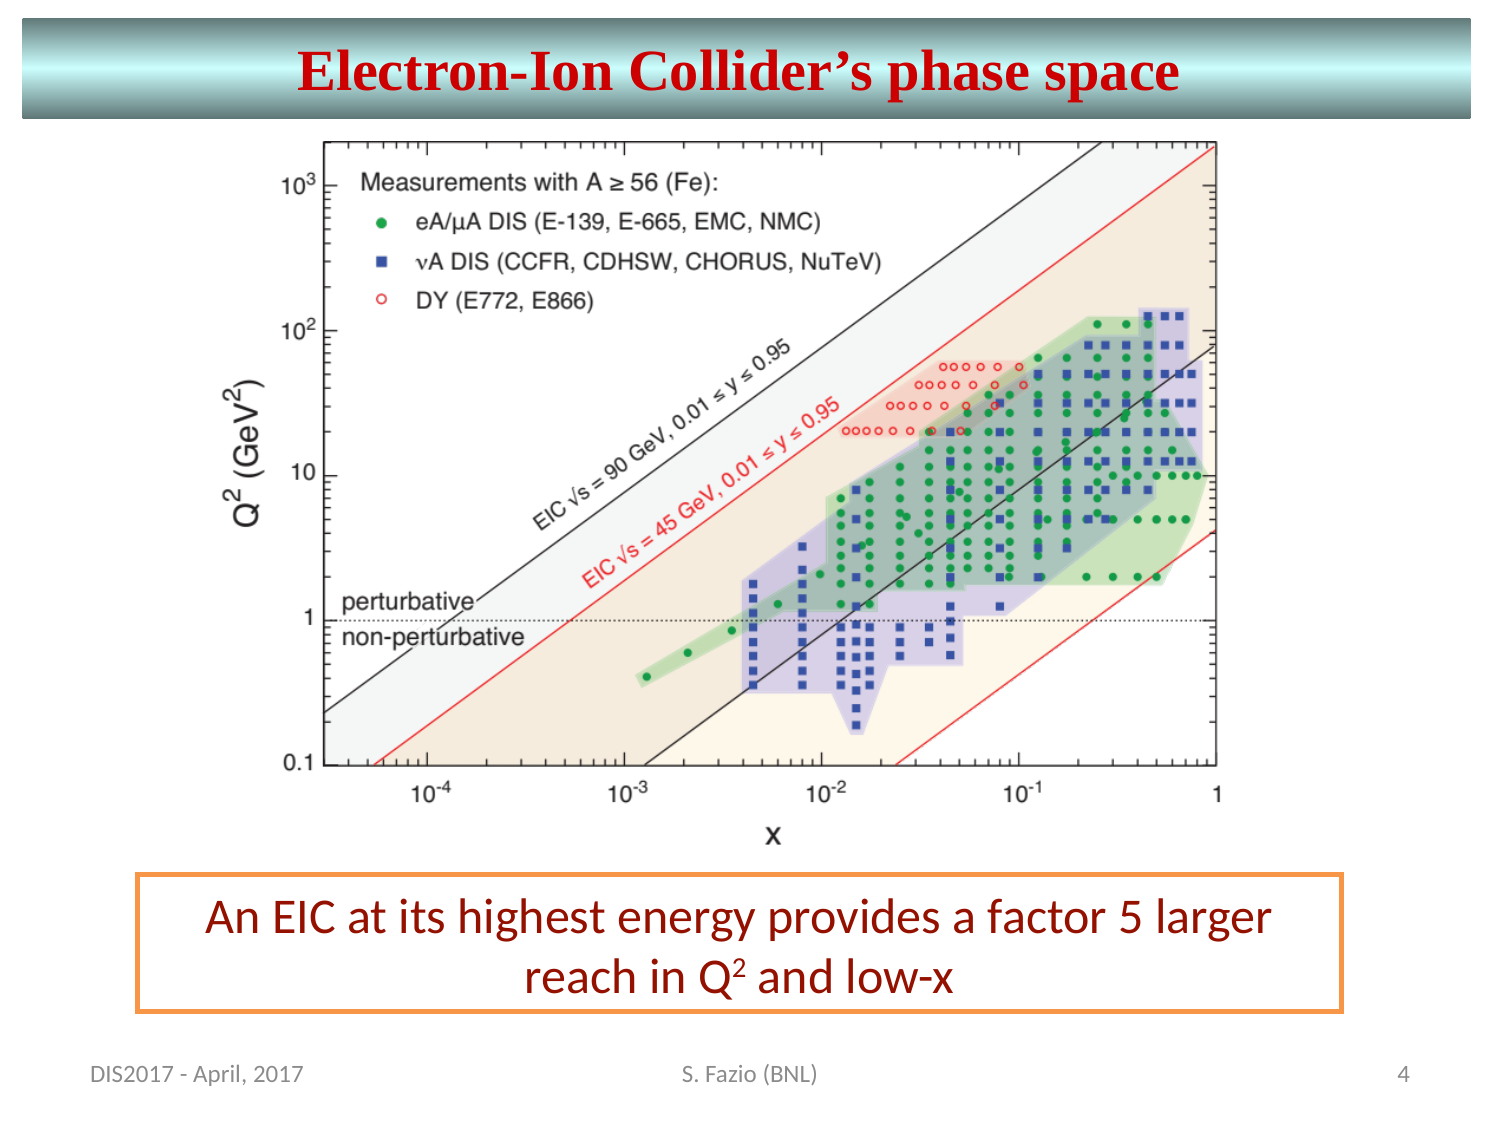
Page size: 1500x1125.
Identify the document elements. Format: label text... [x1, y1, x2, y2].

picture [212, 141, 1224, 859]
slide_number 4 [1074, 1042, 1425, 1103]
footer S. Fazio (BNL) [512, 1042, 988, 1103]
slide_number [75, 1042, 425, 1103]
text_box Electron-Ion Collider’s phase space [22, 18, 1471, 119]
text_box An EIC at its highest energy provides a factor 5 larger reach in Q2 and low-x [137, 874, 1342, 1012]
